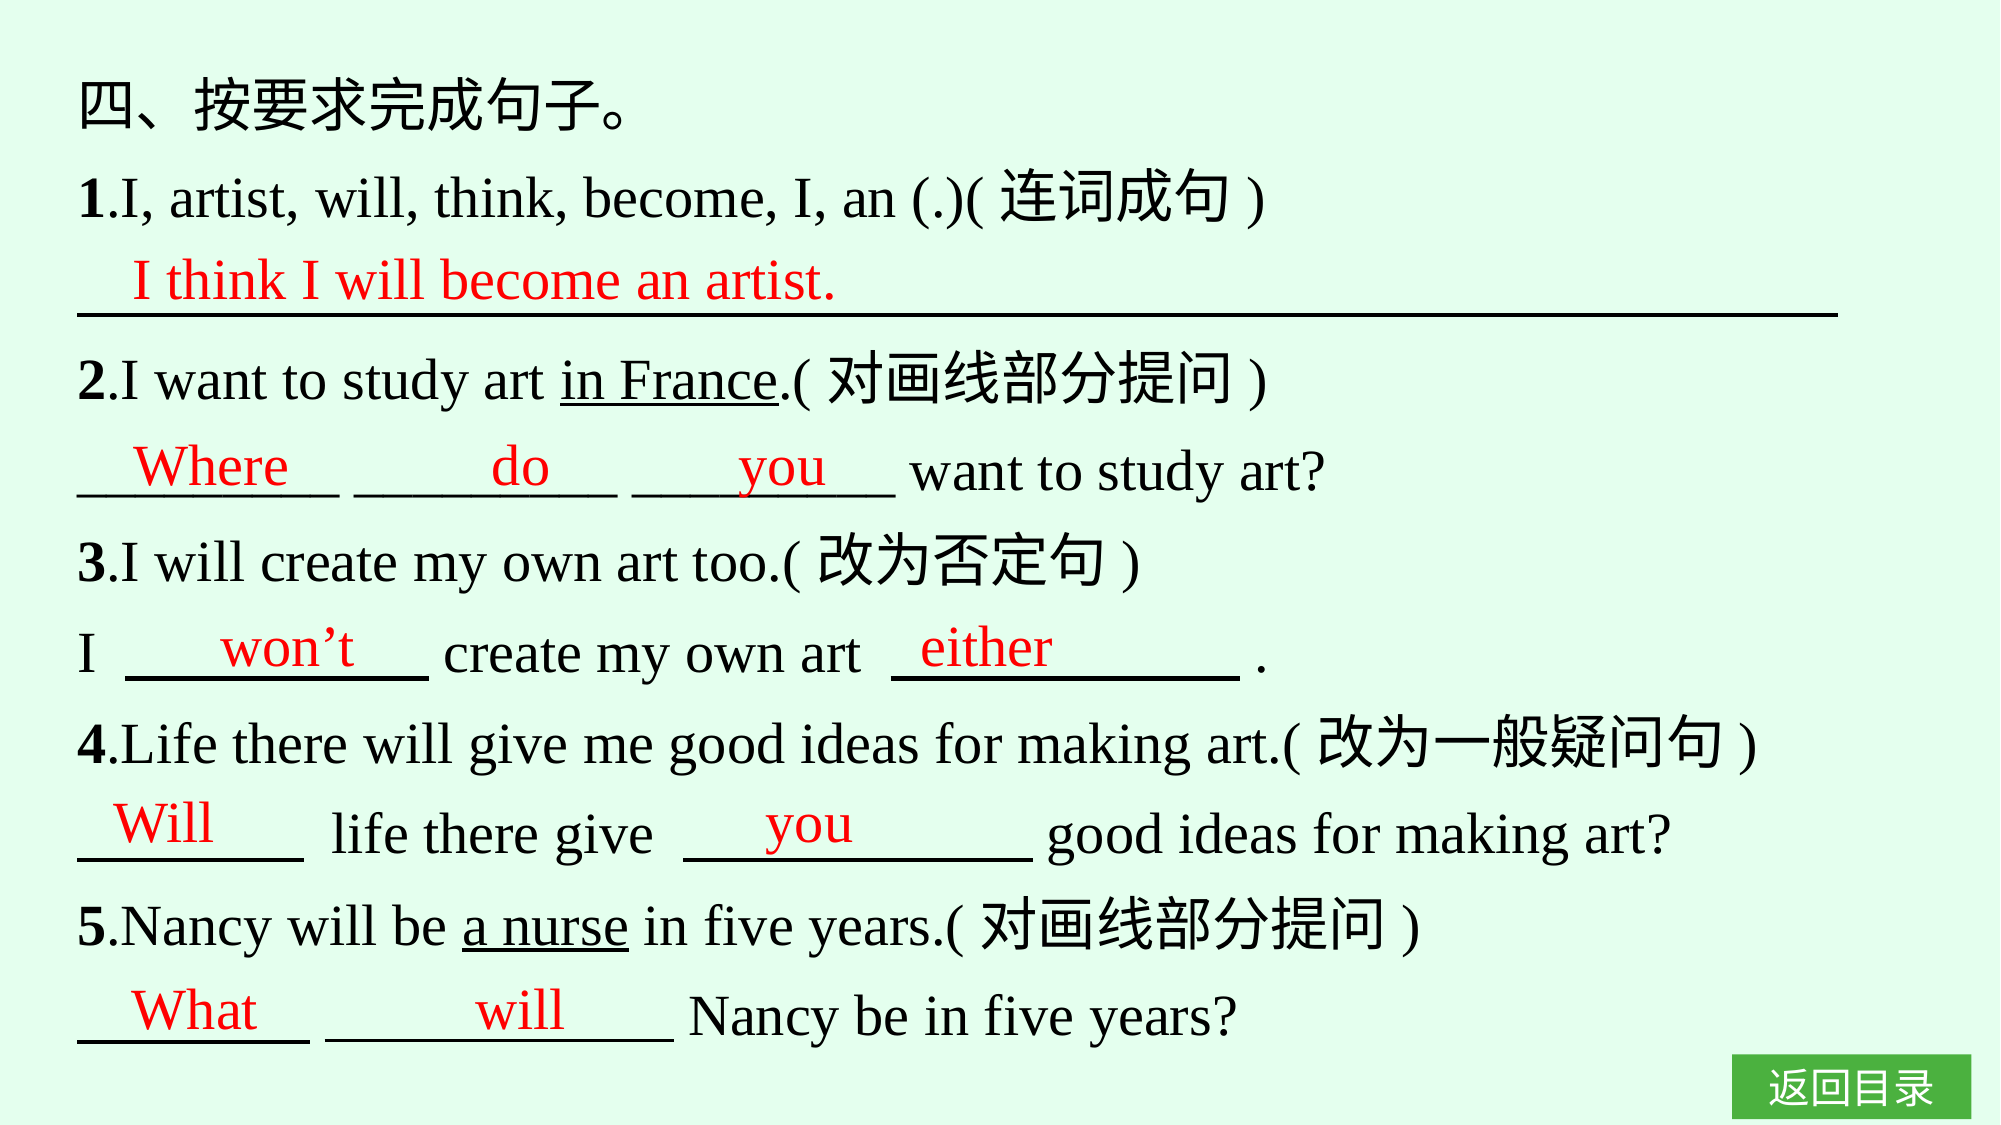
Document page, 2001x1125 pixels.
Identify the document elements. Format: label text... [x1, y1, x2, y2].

text_box What will [117, 949, 582, 1049]
text_box Where do you [118, 406, 842, 505]
text_box I think I will become an artist. [117, 219, 852, 319]
text_box 四、按要求完成句子。 1.I, artist, will, think, become, I, an (.)(连词成句) 2.I want to study art in France.(对画线部分提问) _________ _________ _________ want to study art? 3.I will create my own art too.(改为否定句) I create my own art . 4.Life there will give me good ideas for making art.(改为一般疑问句) life there give good ideas for making art? 5.Nancy will be a nurse in five years.(对画线部分提问) Nancy be in five years? [62, 39, 1938, 1055]
text_box won’t either [205, 586, 1069, 685]
text_box Will you [98, 763, 869, 862]
